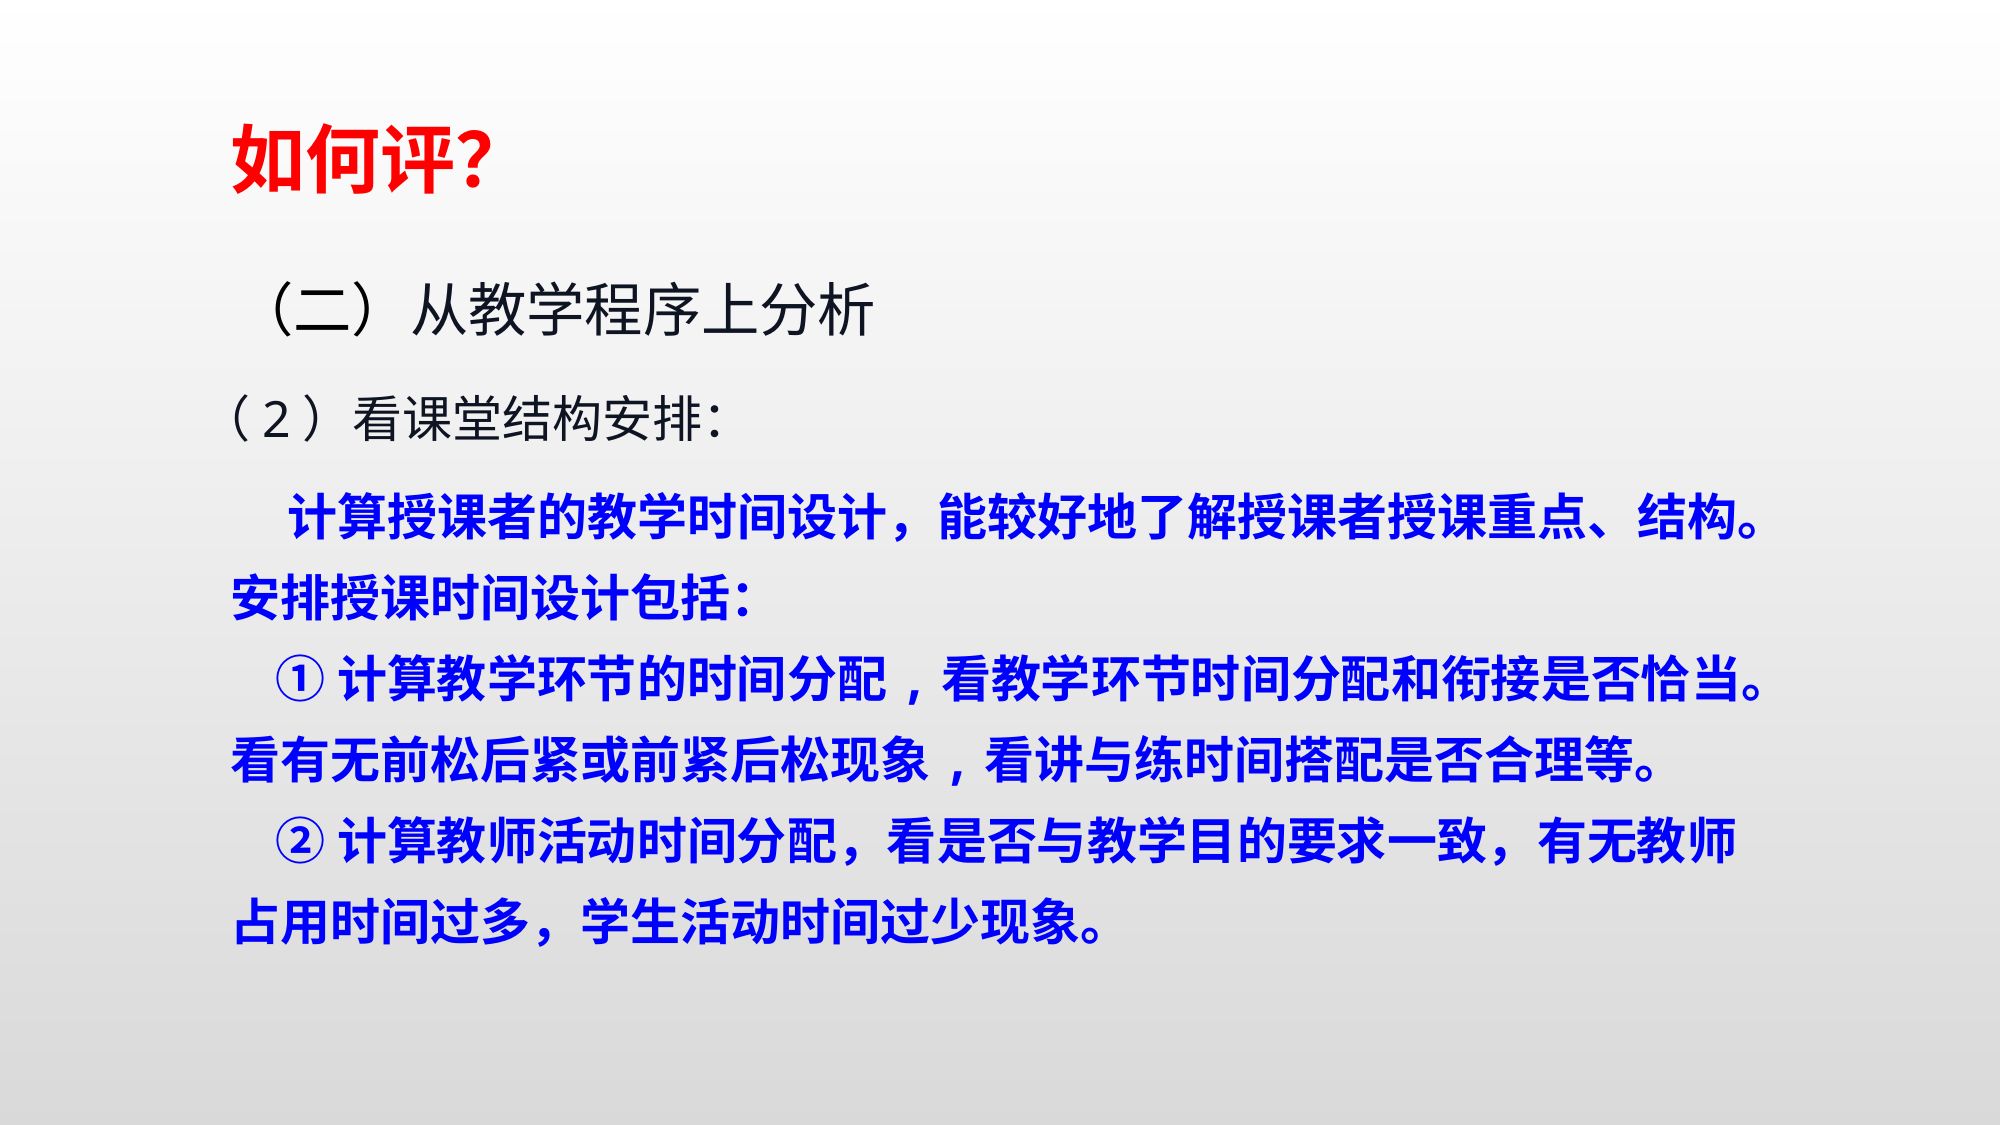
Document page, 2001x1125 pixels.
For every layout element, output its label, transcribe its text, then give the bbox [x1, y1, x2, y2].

text_box （2）看课堂结构安排： [185, 379, 768, 455]
text_box 如何评？ [215, 105, 628, 210]
text_box 计算授课者的教学时间设计，能较好地了解授课者授课重点、结构。安排授课时间设计包括： ①计算教学环节的时间分配,看教学环节时间分配和衔接是否恰当。看有无前松后紧或前紧后松现象,看讲与练时间搭配是否合理等。 ②计算教师活动时间分配，看是否与教学目的要求一致，有无教师占用时间过多，学生活动时间过少现象。 [215, 457, 1773, 958]
text_box （二）从教学程序上分析 [141, 217, 1005, 352]
